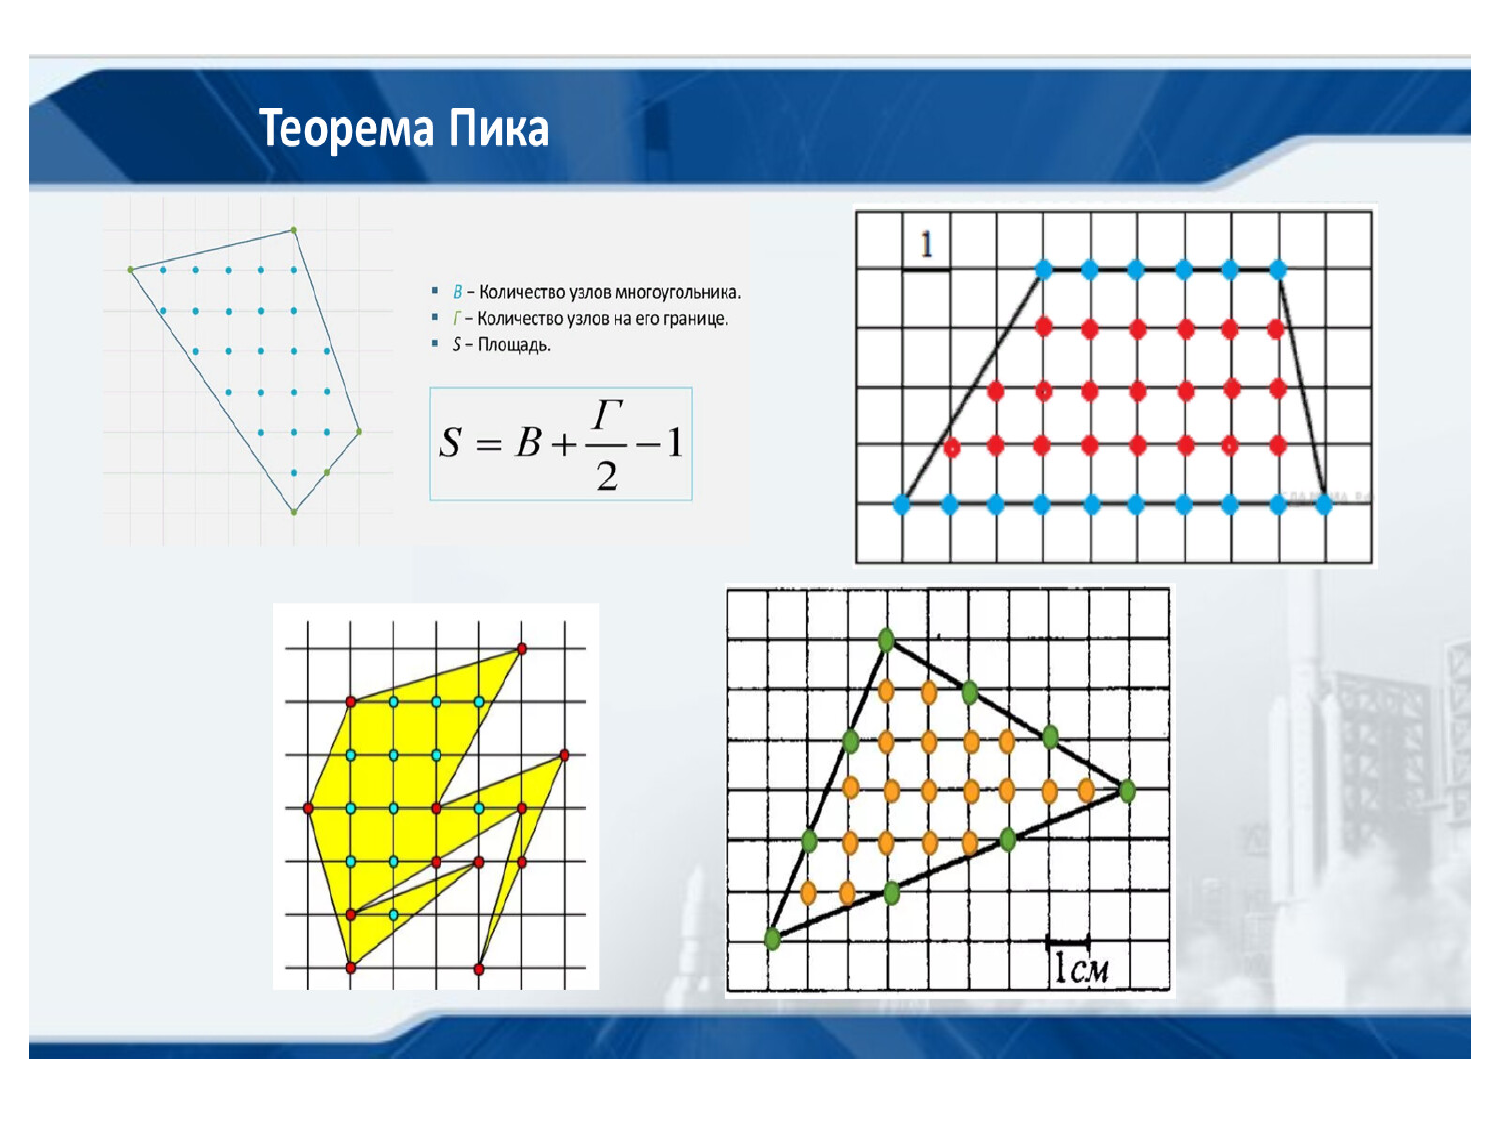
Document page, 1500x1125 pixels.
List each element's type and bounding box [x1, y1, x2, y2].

list [29, 54, 1471, 1059]
